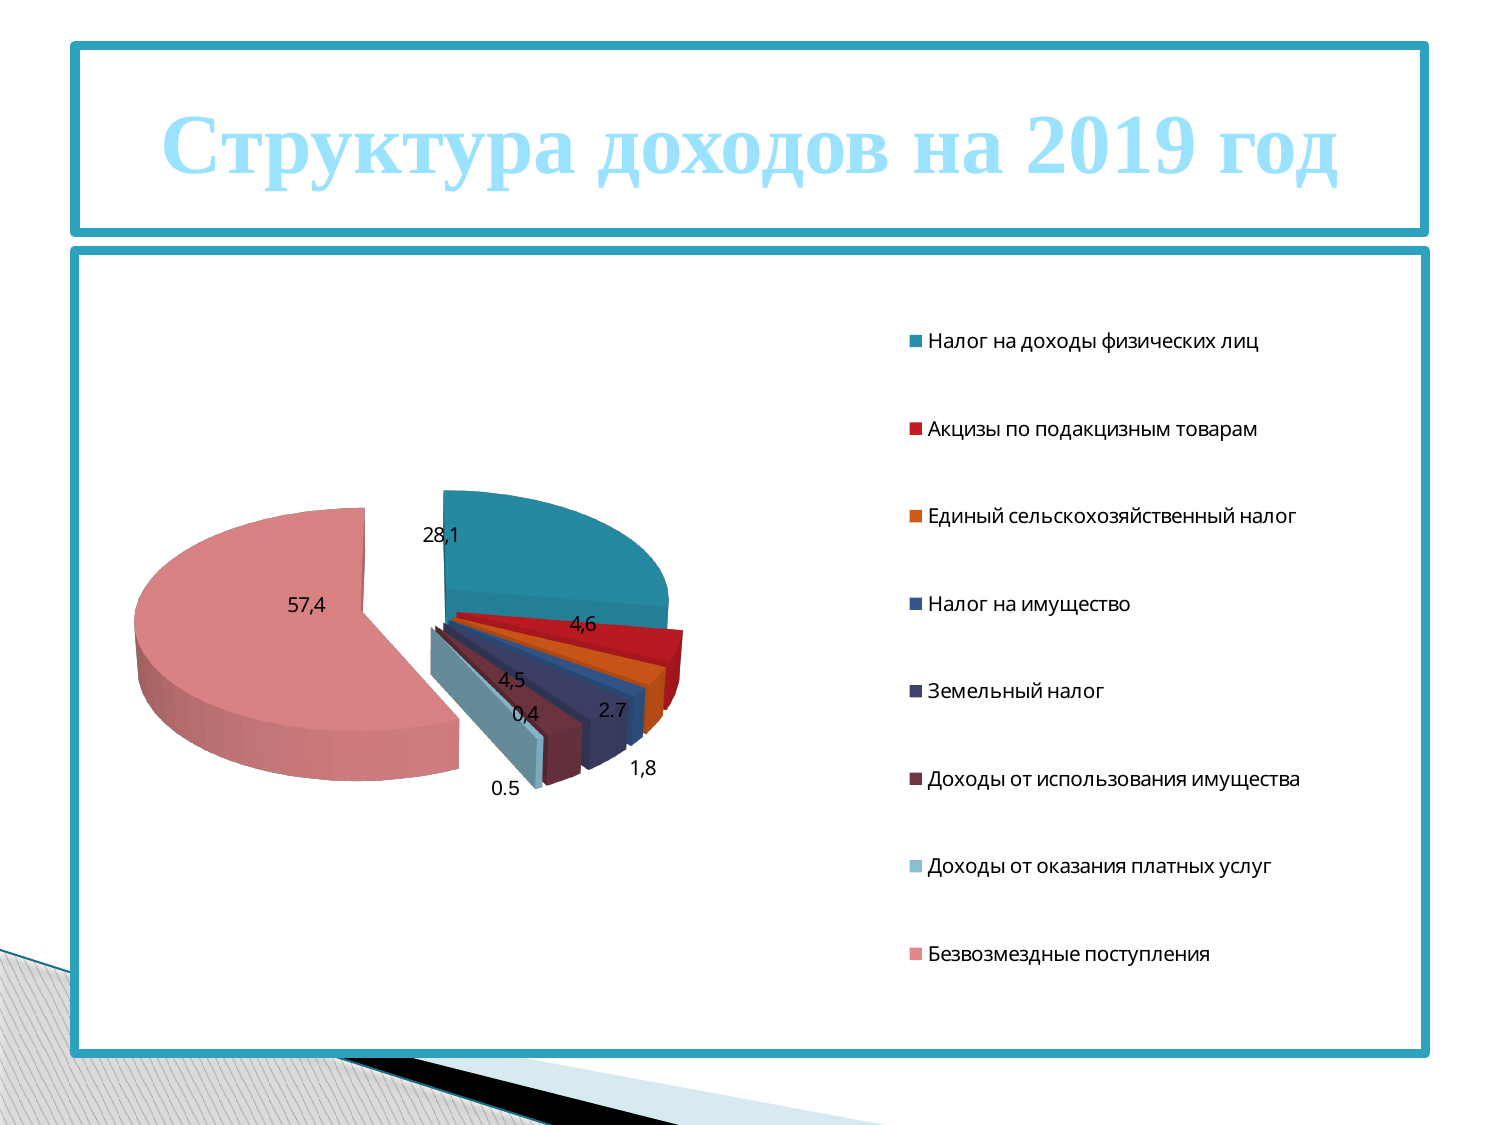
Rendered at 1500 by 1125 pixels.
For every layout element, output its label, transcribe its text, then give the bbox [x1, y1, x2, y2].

chart [70, 245, 1430, 1059]
title Структура доходов на 2019 год [70, 41, 1429, 237]
